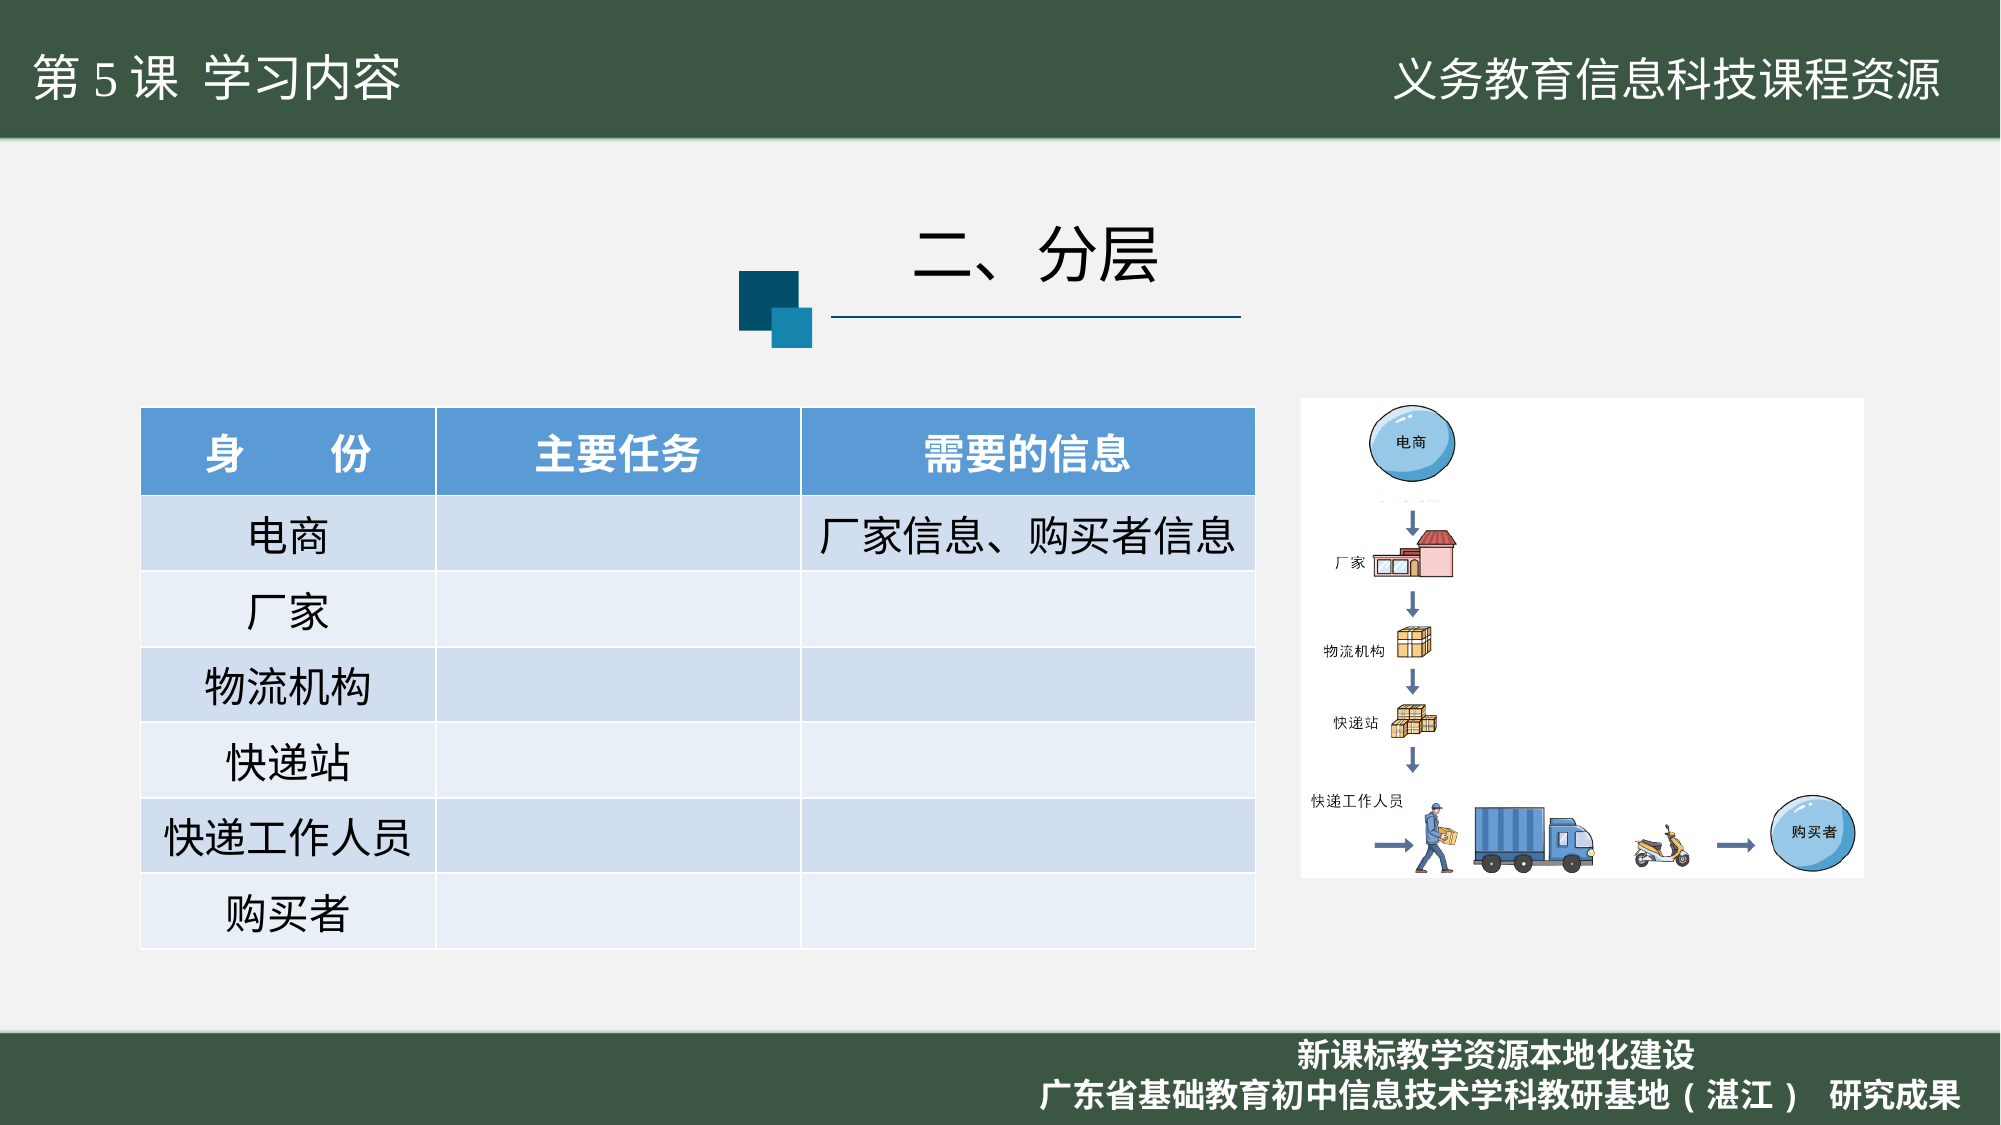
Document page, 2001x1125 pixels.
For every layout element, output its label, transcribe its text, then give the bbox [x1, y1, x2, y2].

table_cell [437, 723, 800, 797]
picture [0, 0, 2001, 1125]
table_cell 厂家信息、购买者信息 [802, 496, 1255, 570]
table_cell [437, 496, 800, 570]
table_cell 厂家 [141, 572, 435, 646]
table_cell [437, 799, 800, 872]
table_cell [802, 648, 1255, 721]
text_box 第5课 学习内容 [16, 45, 662, 140]
table_cell 电商 [141, 496, 435, 570]
table_cell [437, 648, 800, 721]
table_cell [437, 874, 800, 948]
table_cell [802, 572, 1255, 646]
table_header 身 份 [141, 408, 435, 495]
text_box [738, 207, 1242, 348]
table_header 主要任务 [437, 408, 800, 495]
table_cell [802, 723, 1255, 797]
table_cell 物流机构 [141, 648, 435, 721]
table_cell 快递站 [141, 723, 435, 797]
table_cell 快递工作人员 [141, 799, 435, 872]
table_cell [437, 572, 800, 646]
table_header 需要的信息 [802, 408, 1255, 495]
table_cell 购买者 [141, 874, 435, 948]
table_cell [802, 874, 1255, 948]
text_box 新课标教学资源本地化建设 广东省基础教育初中信息技术学科教研基地(湛江) 研究成果 [1007, 1027, 1994, 1118]
table_cell [802, 799, 1255, 872]
